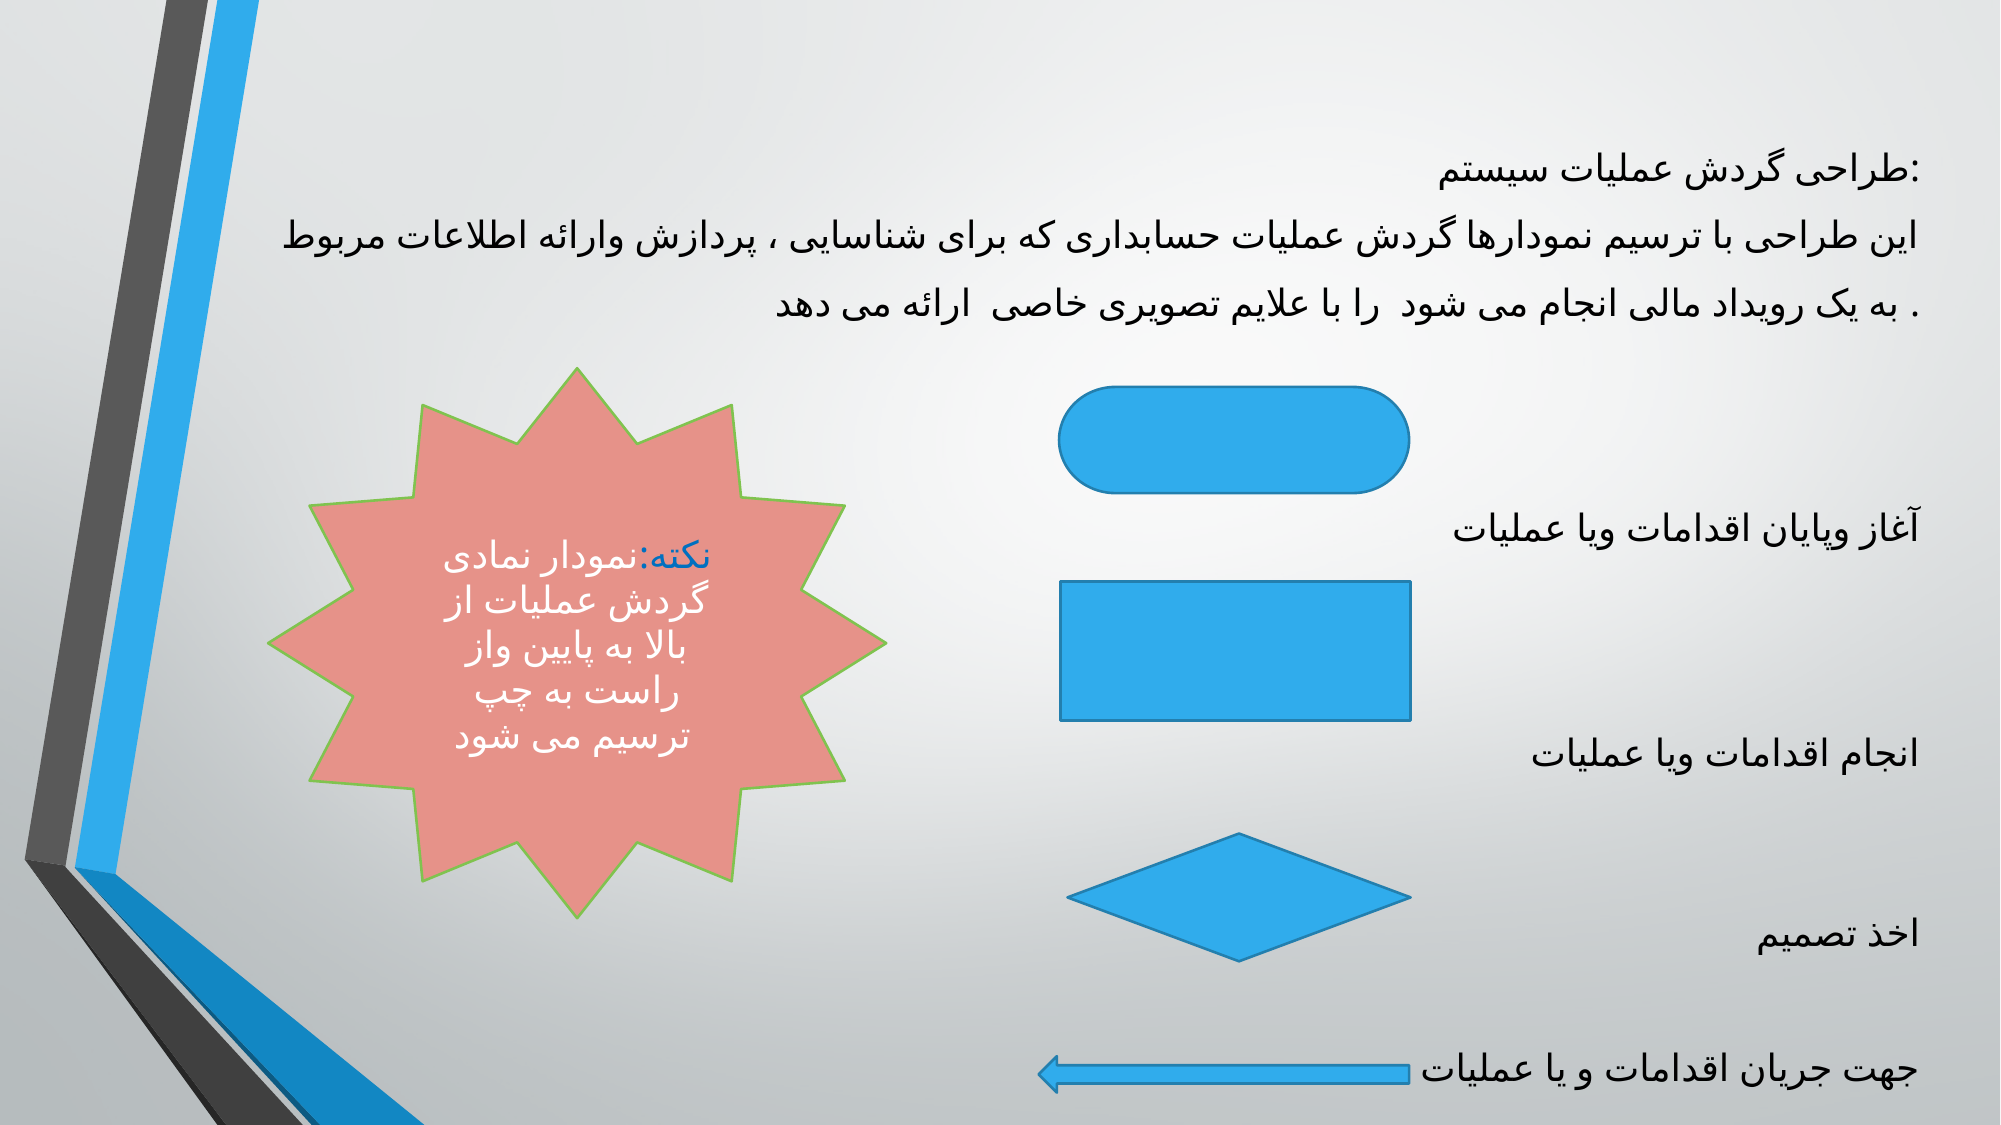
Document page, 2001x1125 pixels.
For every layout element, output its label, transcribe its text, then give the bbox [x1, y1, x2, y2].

text_box [1059, 580, 1412, 722]
text_box [1057, 385, 1411, 495]
text_box نکته:نمودار نمادی گردش عملیات از بالا به پایین واز راست به چپ ترسیم می شود [266, 366, 888, 920]
text_box [1037, 1054, 1411, 1094]
text_box طراحی گردش عملیات سیستم: این طراحی با ترسیم نمودارها گردش عملیات حسابداری که برای شناسایی ، پردازش وارائه اطلاعات مربوط به یک رویداد مالی انجام می شود را با علایم تصویری خاصی ارائه می دهد . آغاز وپایان اقدامات ویا عملیات انجام اقدامات ویا عملیات اخذ تصمیم جهت جریان اقدامات و یا عملیات [234, 113, 1935, 1096]
text_box [1066, 832, 1412, 963]
